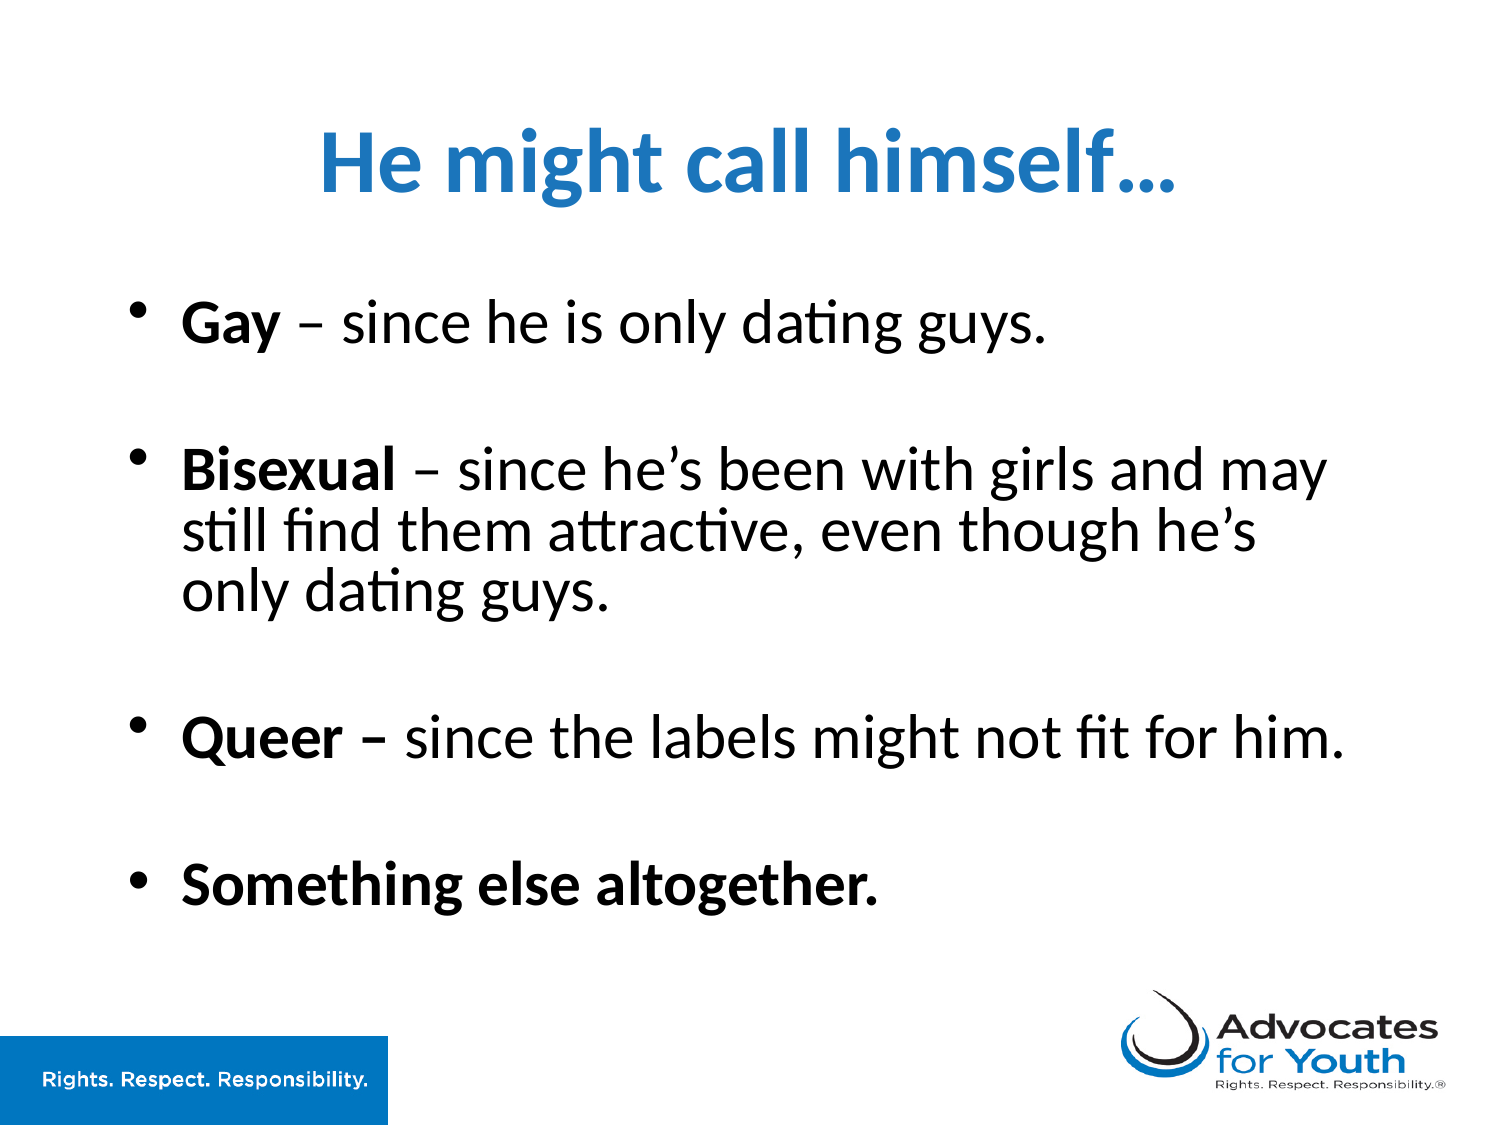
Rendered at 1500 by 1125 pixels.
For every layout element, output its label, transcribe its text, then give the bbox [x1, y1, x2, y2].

title He might call himself… [112, 62, 1388, 250]
picture [1087, 974, 1488, 1110]
list Gay – since he is only dating guys. Bisexual – since he’s been with girls and may still find them attractive, even though he’s only dating guys. Queer – since the labels might not fit for him. Something else altogether. [112, 287, 1388, 963]
picture [0, 1036, 388, 1125]
